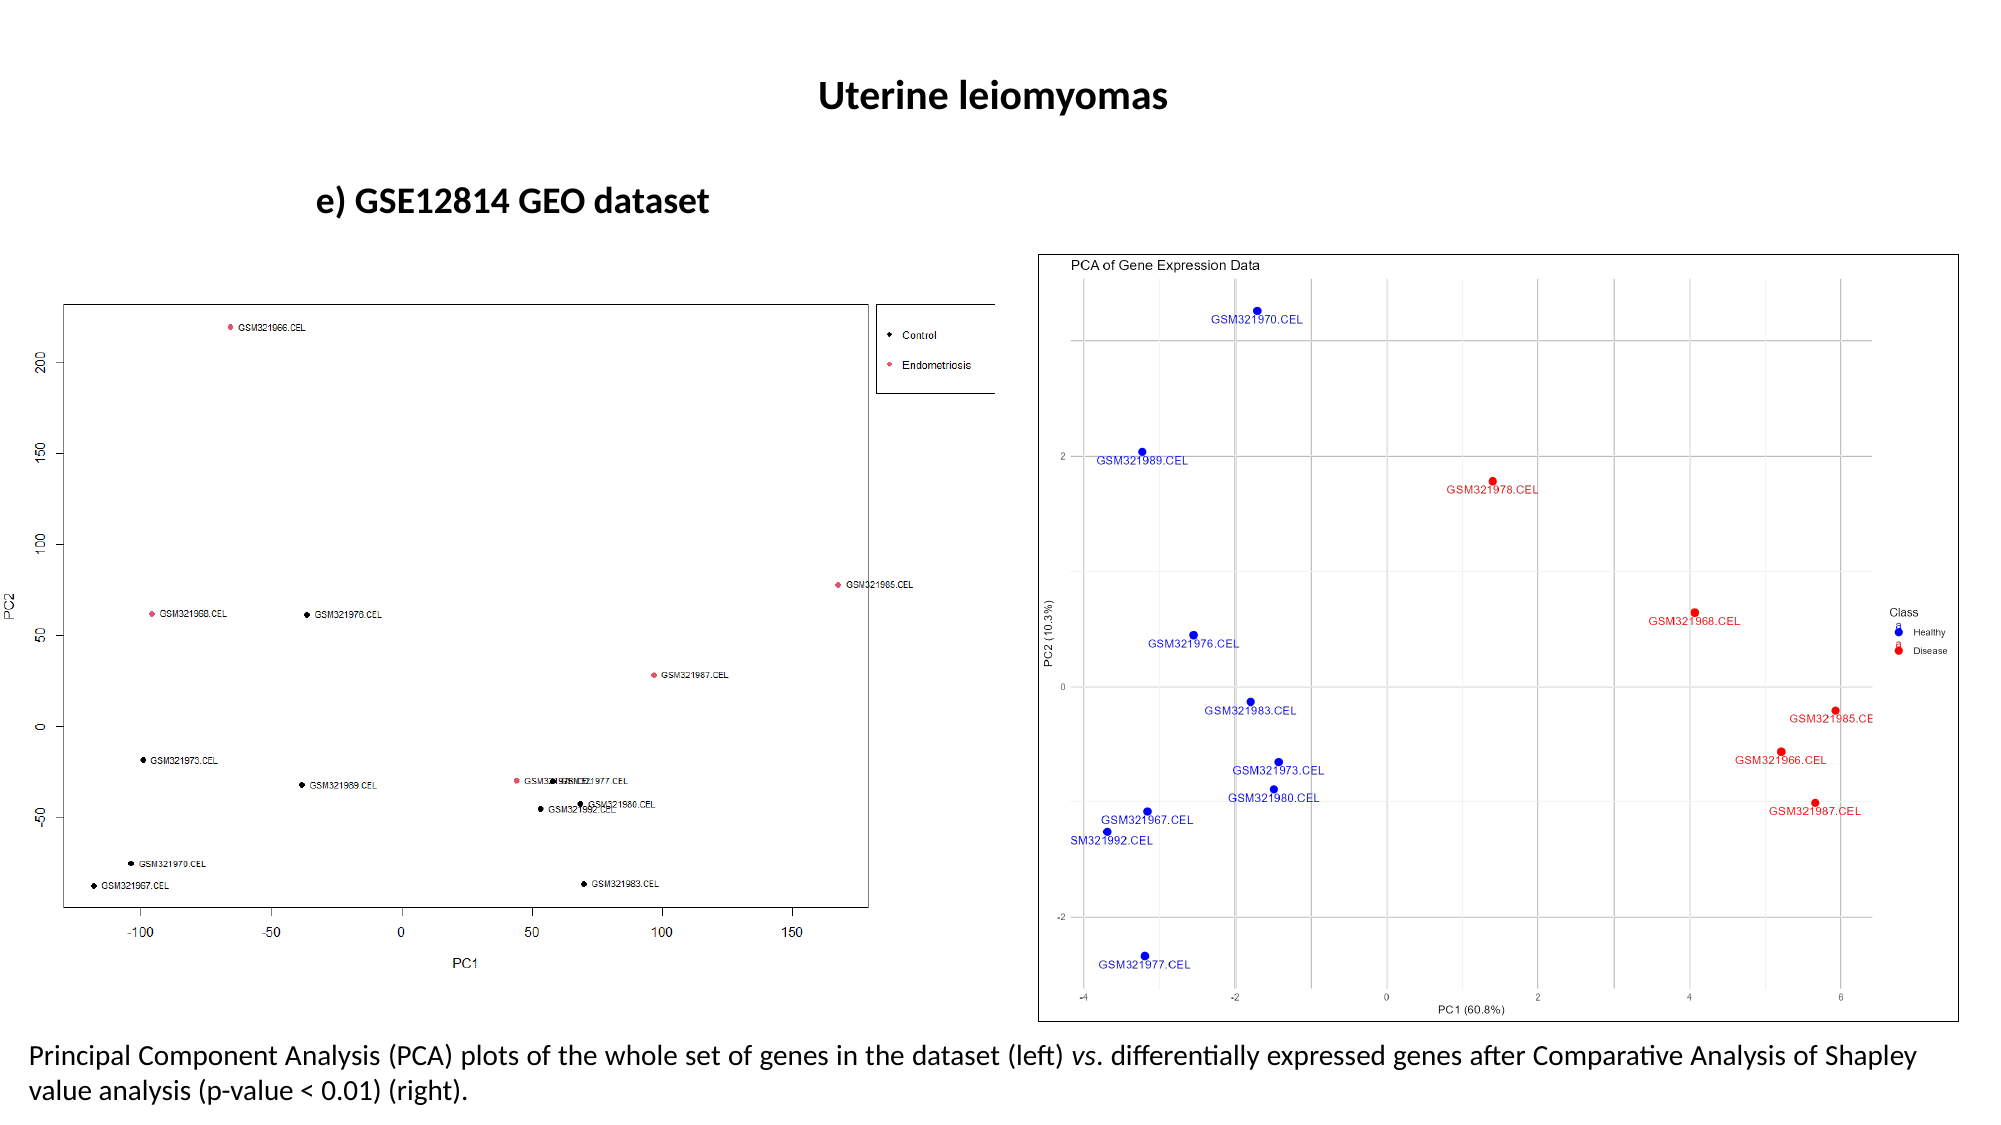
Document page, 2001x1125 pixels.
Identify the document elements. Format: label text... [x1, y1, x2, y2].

text_box e) GSE12814 GEO dataset [301, 168, 726, 229]
picture [1038, 254, 1959, 1021]
text_box Principal Component Analysis (PCA) plots of the whole set of genes in the dataset (left) vs. differentially expressed genes after Comparative Analysis of Shapley value analysis (p-value < 0.01) (right). [14, 1028, 1933, 1114]
text_box Uterine leiomyomas [803, 60, 1184, 126]
picture [0, 241, 995, 987]
